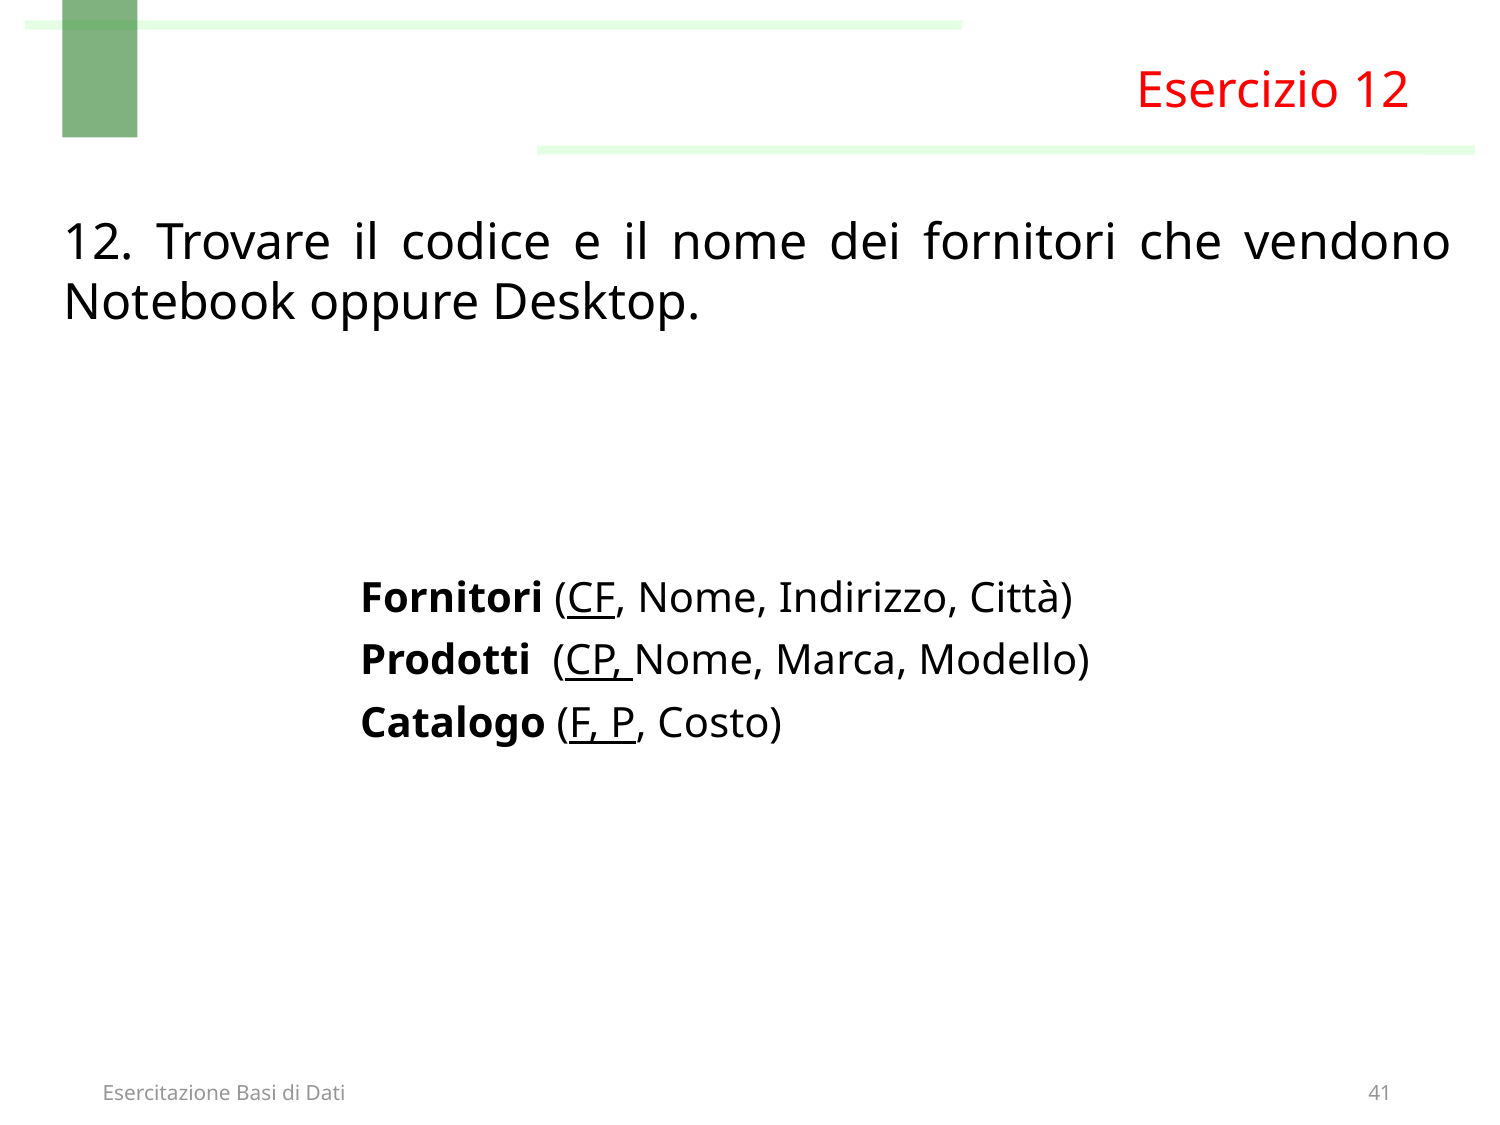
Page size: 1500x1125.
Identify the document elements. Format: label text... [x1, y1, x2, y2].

text_box Fornitori (CF, Nome, Indirizzo, Città) Prodotti (CP, Nome, Marca, Modello) Catalogo (F, P, Costo) [276, 563, 1199, 787]
text_box Esercizio 12 [174, 37, 1425, 138]
text_box 12. Trovare il codice e il nome dei fornitori che vendono Notebook oppure Desktop. [49, 202, 1467, 338]
text_box [50, 338, 1425, 950]
